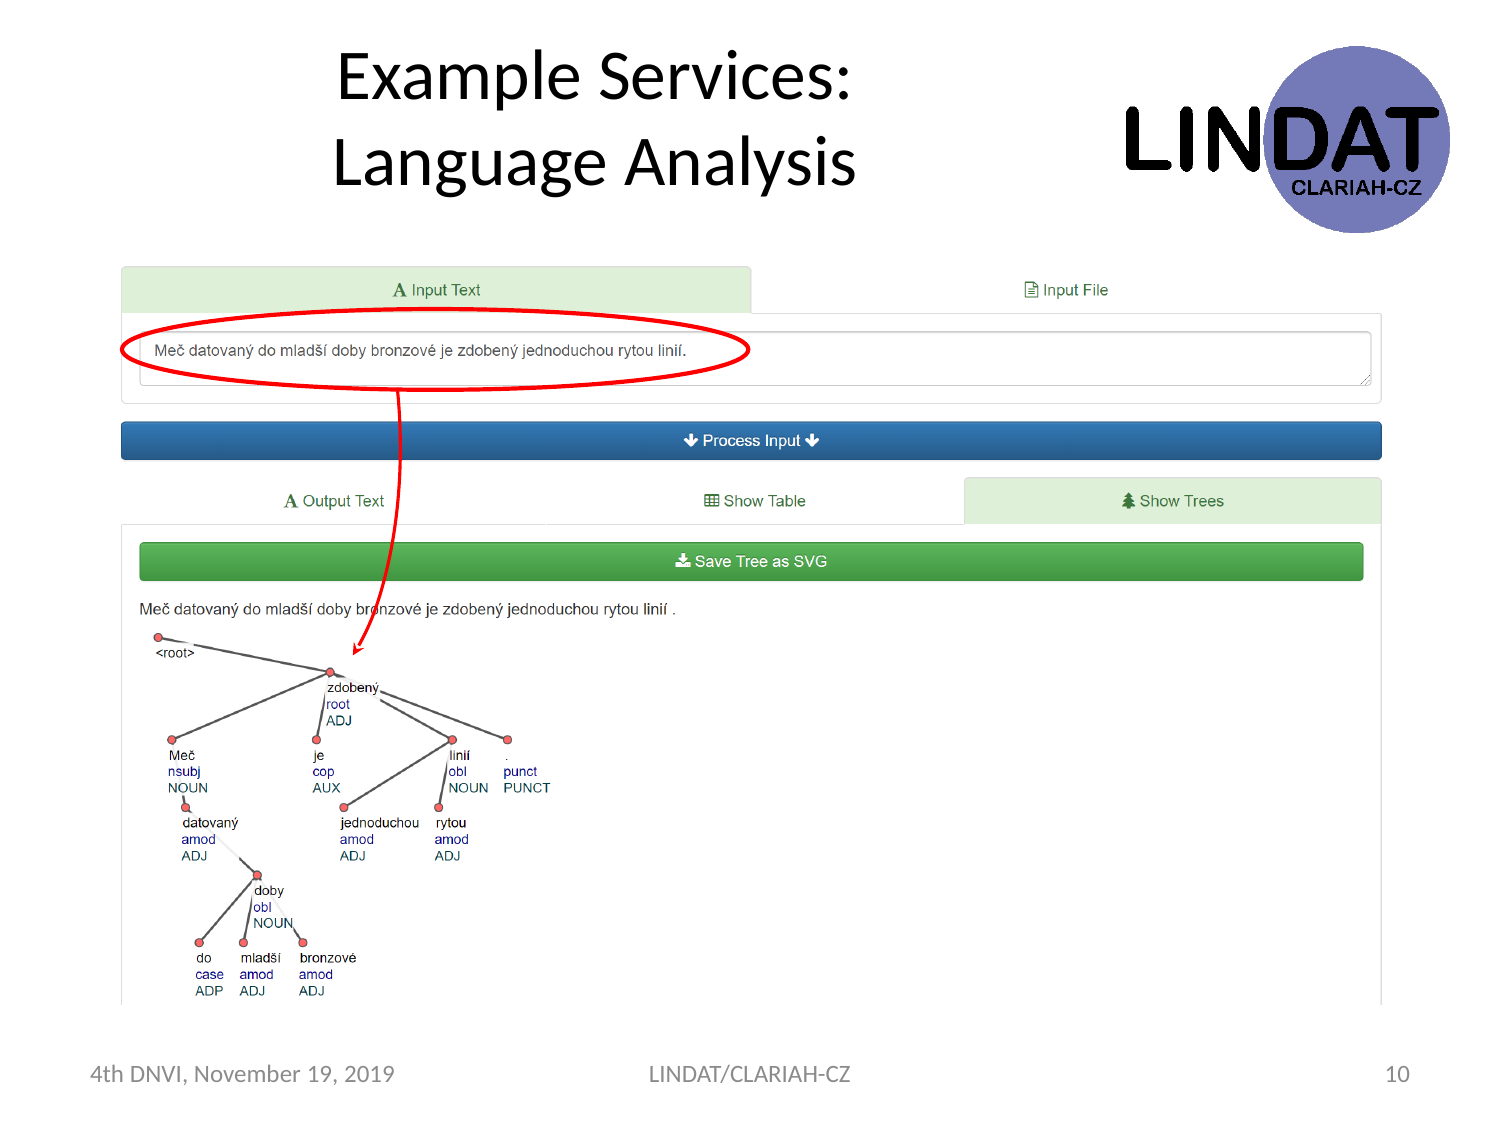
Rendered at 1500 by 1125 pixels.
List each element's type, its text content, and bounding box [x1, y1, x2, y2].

slide_number 10 [1074, 1042, 1425, 1103]
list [113, 262, 1387, 1006]
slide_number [75, 1042, 425, 1103]
picture [1126, 46, 1450, 233]
title Example Services: Language Analysis [75, 20, 1117, 208]
footer LINDAT/CLARIAH-CZ [512, 1042, 988, 1103]
